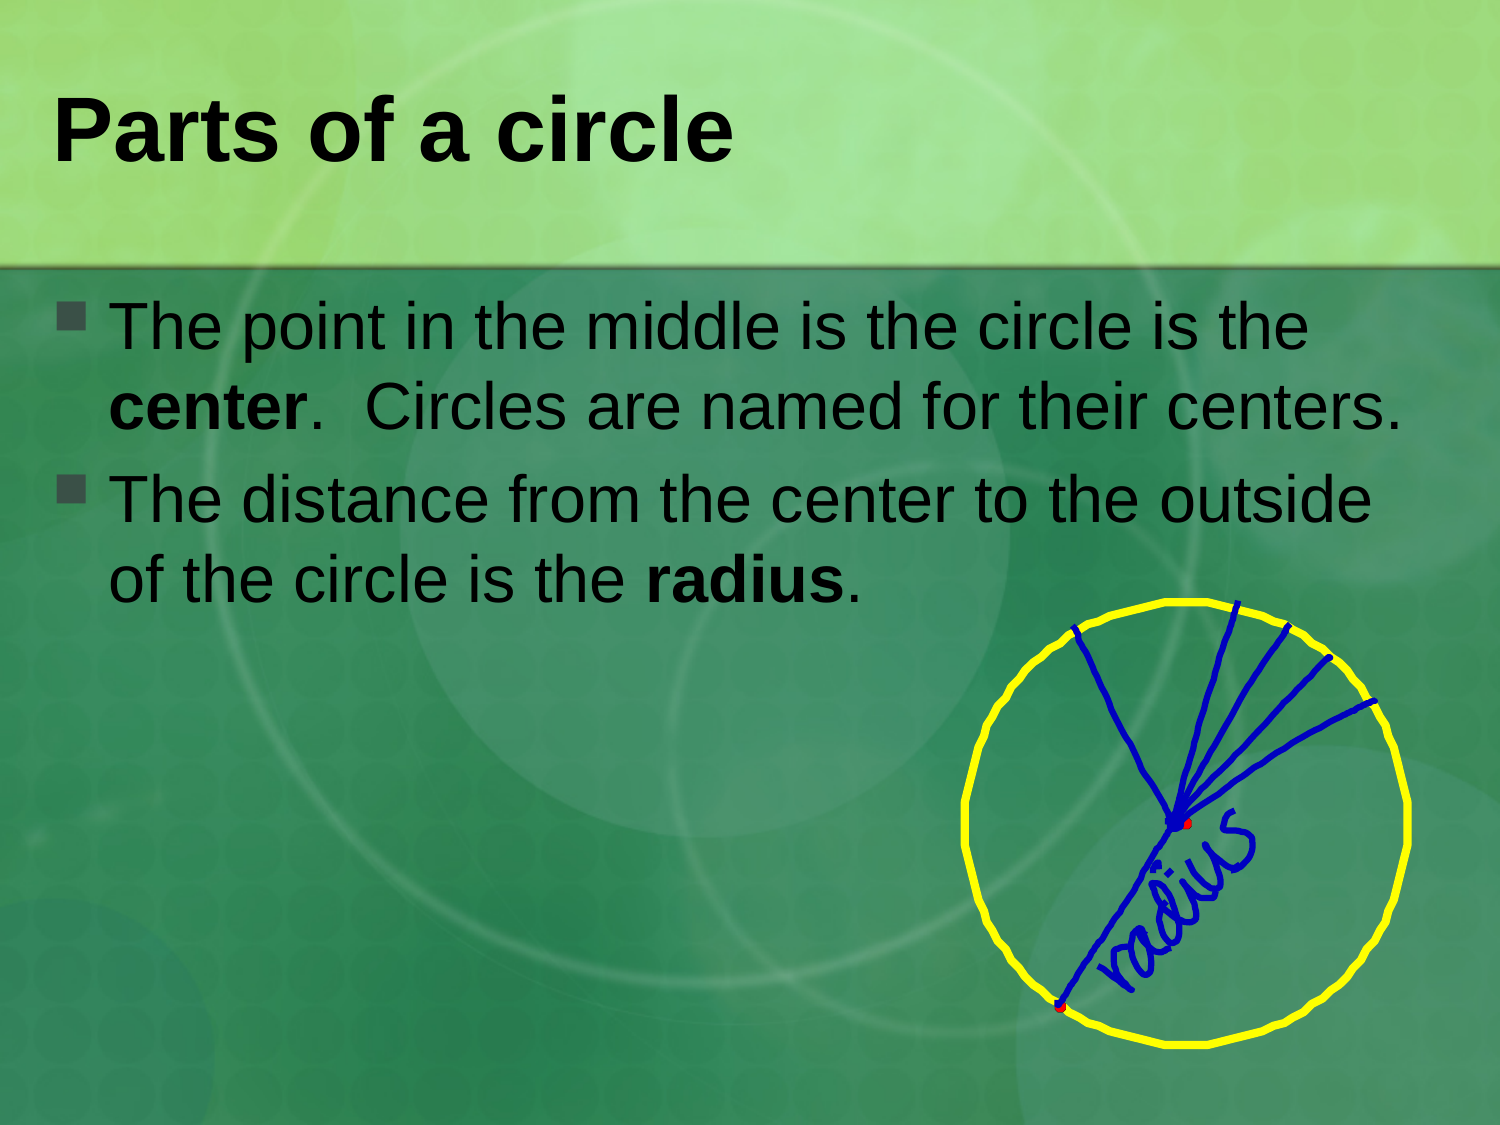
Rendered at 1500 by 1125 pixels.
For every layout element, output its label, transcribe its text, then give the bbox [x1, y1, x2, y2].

title Parts of a circle [37, 24, 1463, 226]
picture [0, 0, 1500, 1125]
list The point in the middle is the circle is the center. Circles are named for their centers. The distance from the center to the outside of the circle is the radius. [37, 274, 1463, 1101]
